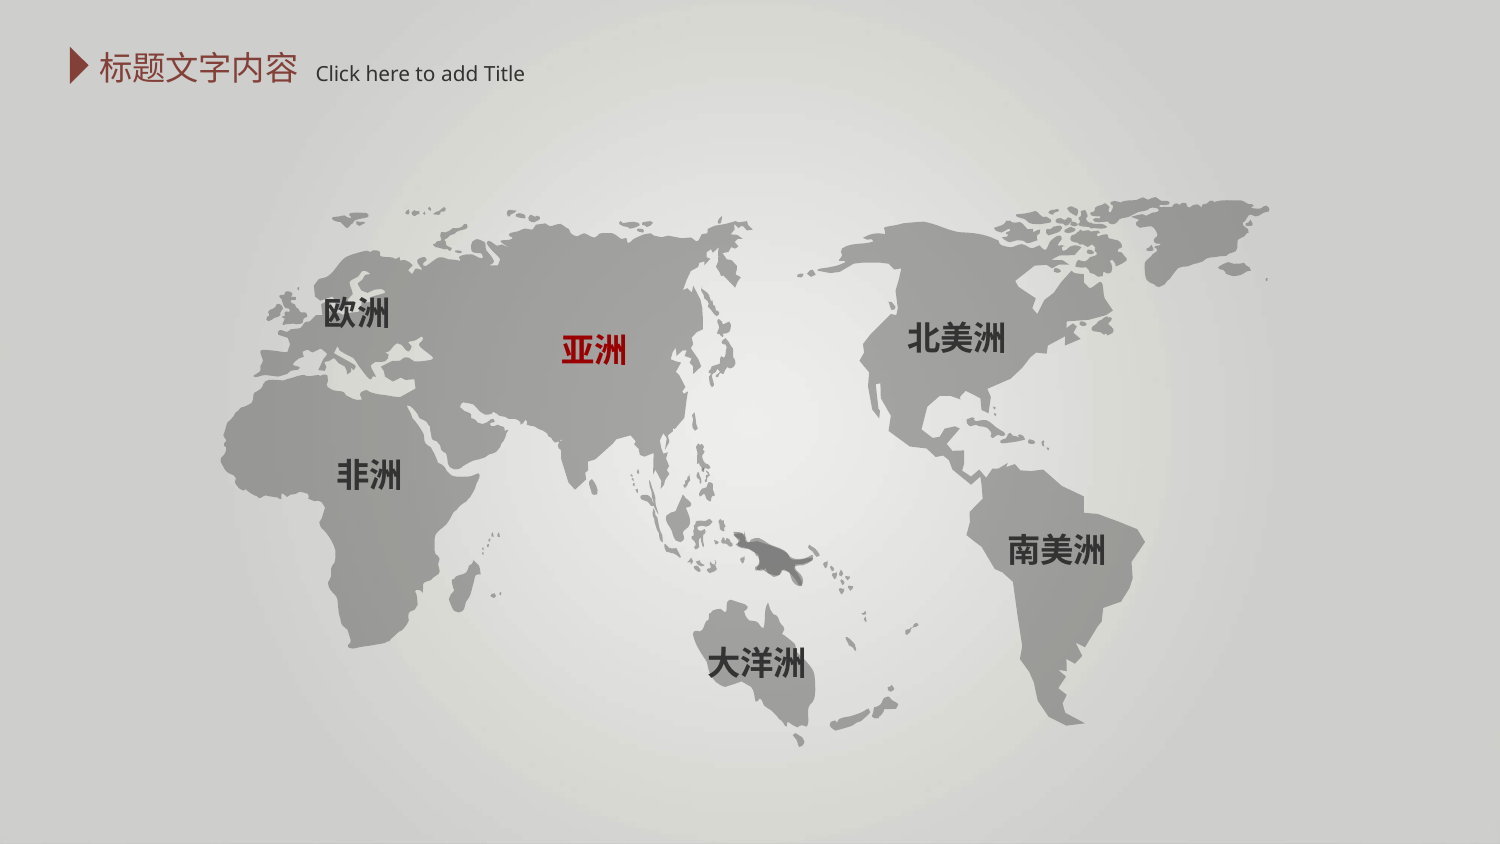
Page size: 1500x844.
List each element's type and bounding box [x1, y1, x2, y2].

text_box [219, 197, 1270, 748]
picture [0, 0, 1500, 844]
text_box [69, 39, 547, 95]
